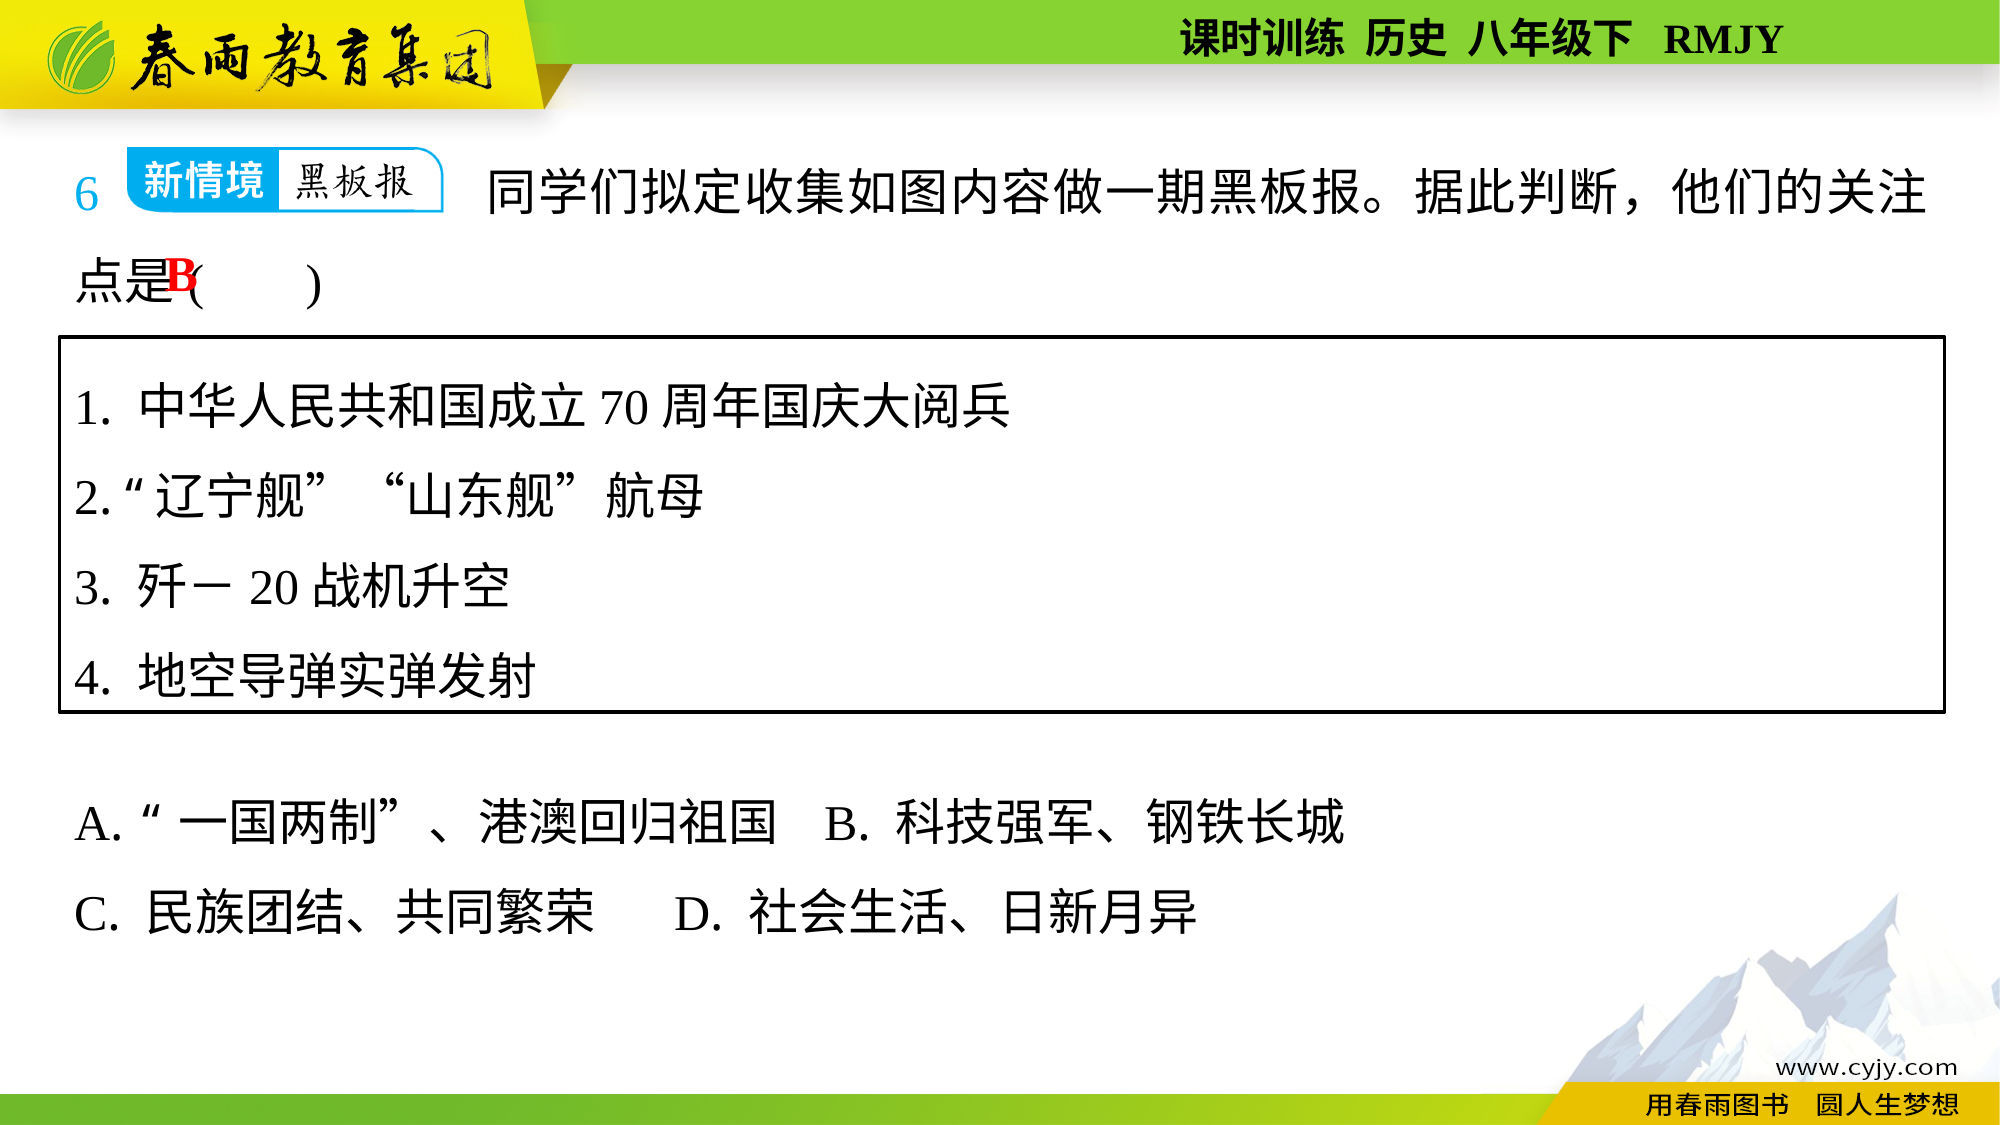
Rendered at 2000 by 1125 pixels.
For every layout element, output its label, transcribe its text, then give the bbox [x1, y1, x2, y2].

list 6 同学们拟定收集如图内容做一期黑板报。据此判断，他们的关注点是( ) A. “一国两制”、港澳回归祖国 B. 科技强军、钢铁长城 C. 民族团结、共同繁荣 D. 社会生活、日新月异 [59, 122, 1944, 337]
text_box 1. 中华人民共和国成立70周年国庆大阅兵 2. “辽宁舰”“山东舰”航母 3. 歼－20战机升空 4. 地空导弹实弹发射 [59, 337, 1945, 712]
text_box B [149, 233, 213, 309]
picture [0, 0, 2000, 1125]
list 6 同学们拟定收集如图内容做一期黑板报。据此判断，他们的关注点是( ) A. “一国两制”、港澳回归祖国 B. 科技强军、钢铁长城 C. 民族团结、共同繁荣 D. 社会生活、日新月异 [59, 712, 1944, 956]
